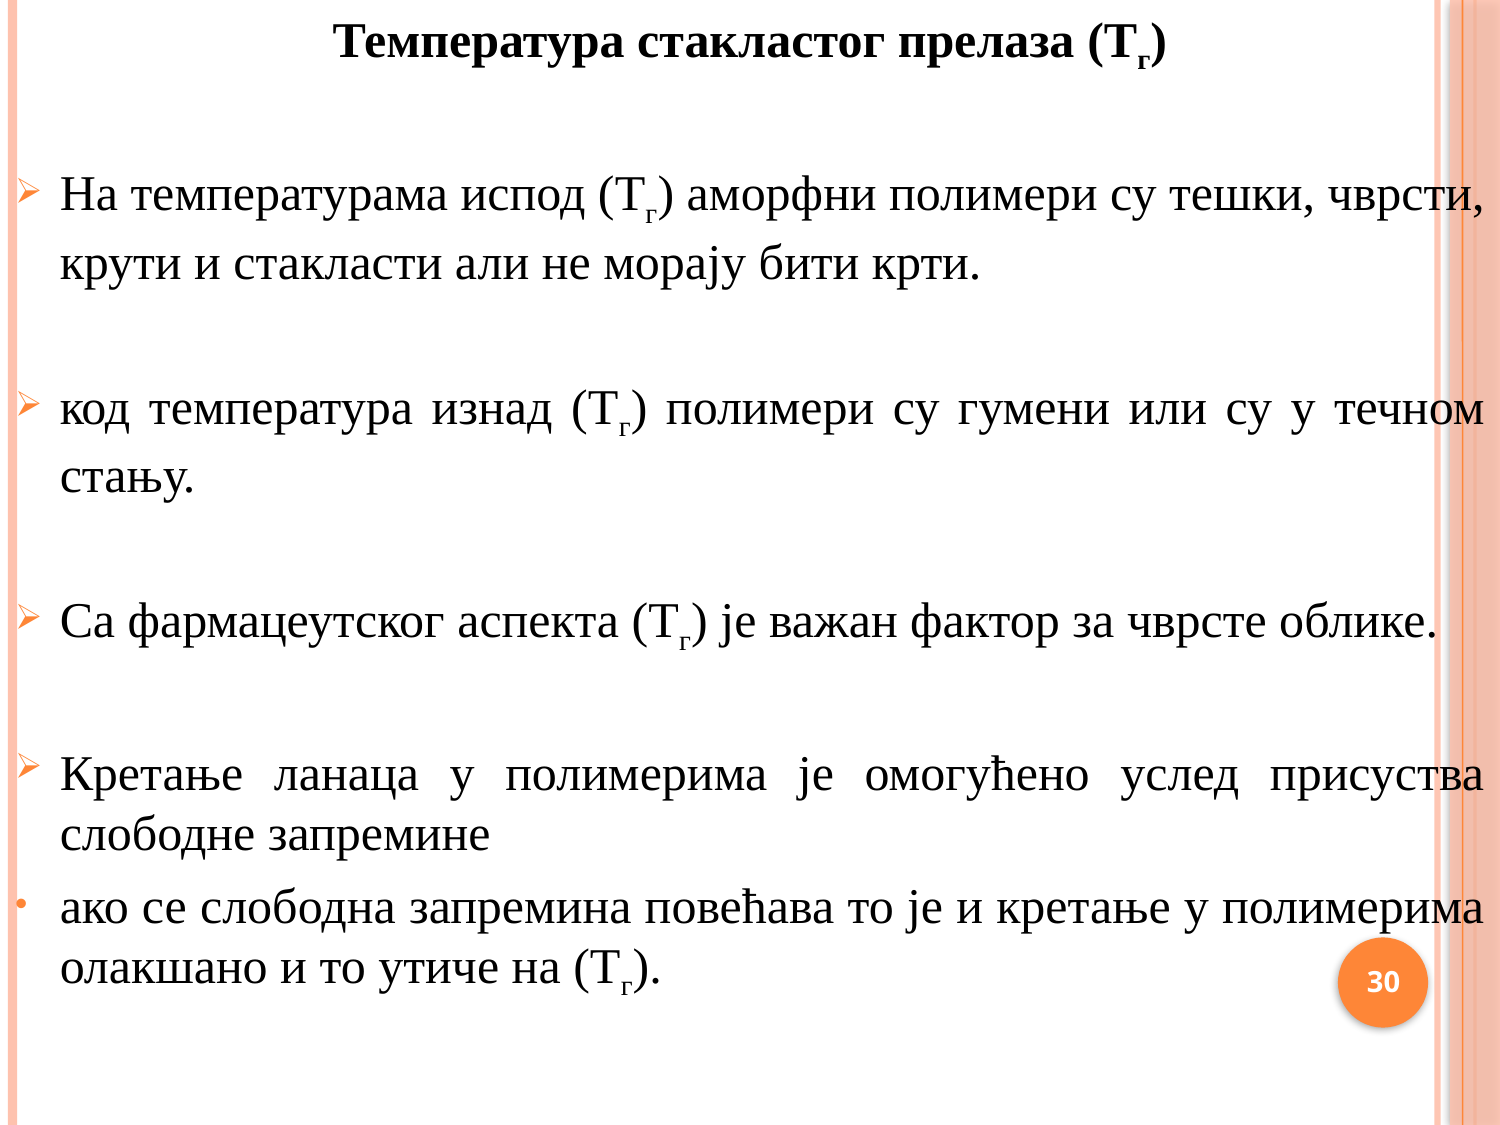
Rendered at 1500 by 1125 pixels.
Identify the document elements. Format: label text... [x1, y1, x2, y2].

list Температура стакластог прелаза (Тг) На температурама испод (Тг) аморфни полимери су тешки, чврсти, крути и стакласти али не морају бити крти. код температура изнад (Тг) полимери су гумени или су у течном стању. Са фармацеутског аспекта (Тг) је важан фактор за чврсте облике. Кретање ланаца у полимерима је омогућено услед присуства слободне запремине ако се слободна запремина повећава то је и кретање у полимерима олакшано и то утиче на (Тг). [0, 0, 1500, 1125]
slide_number 30 [1333, 940, 1434, 1026]
